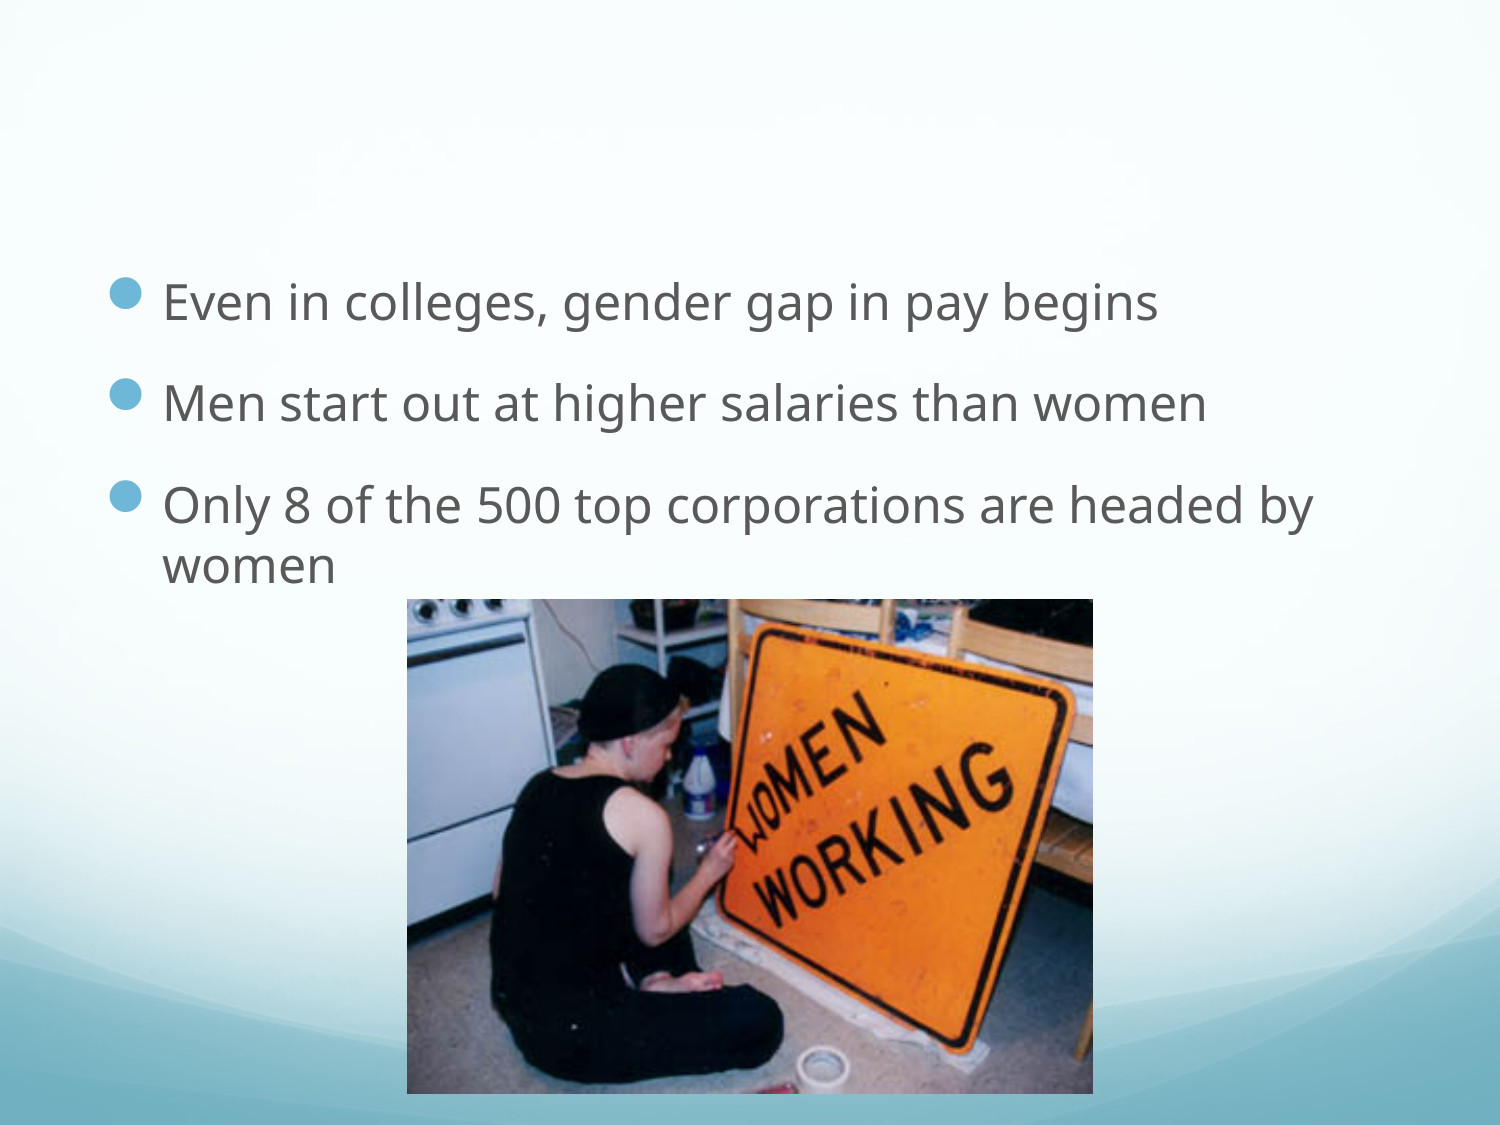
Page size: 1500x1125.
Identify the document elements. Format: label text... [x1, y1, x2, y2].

list Even in colleges, gender gap in pay begins Men start out at higher salaries than women Only 8 of the 500 top corporations are headed by women [90, 262, 1410, 975]
picture [406, 599, 1094, 1095]
